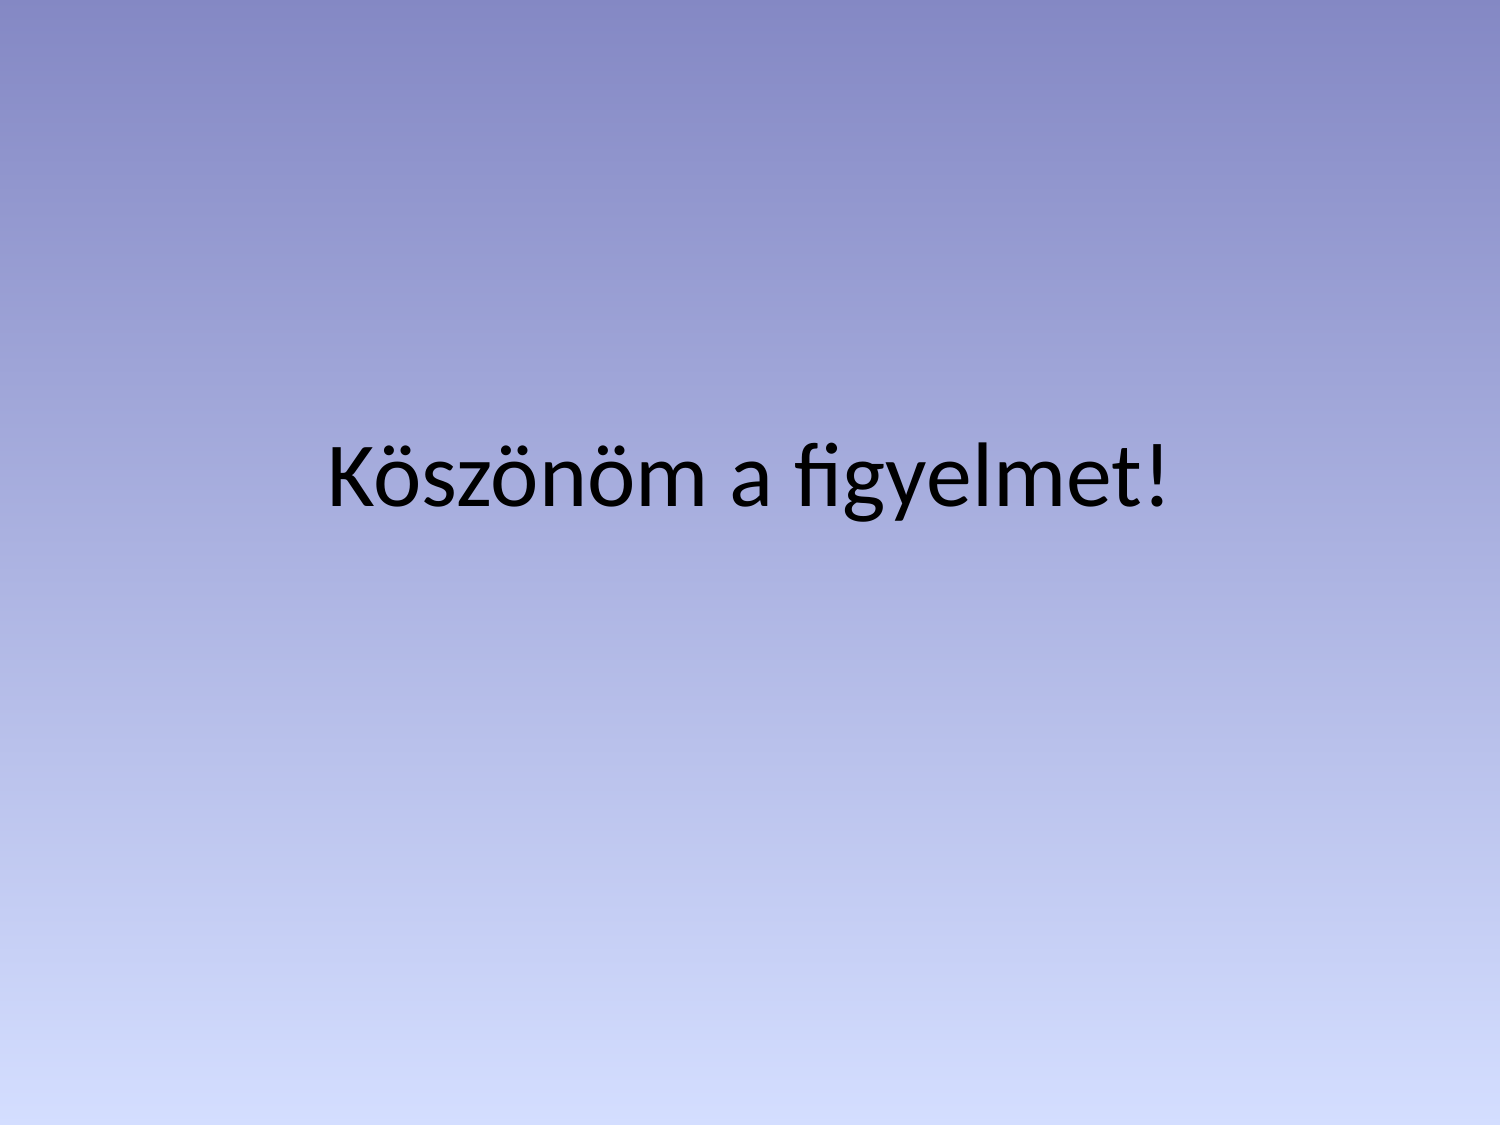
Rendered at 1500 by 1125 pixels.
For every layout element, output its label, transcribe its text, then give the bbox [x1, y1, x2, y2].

title Köszönöm a figyelmet! [112, 349, 1388, 591]
